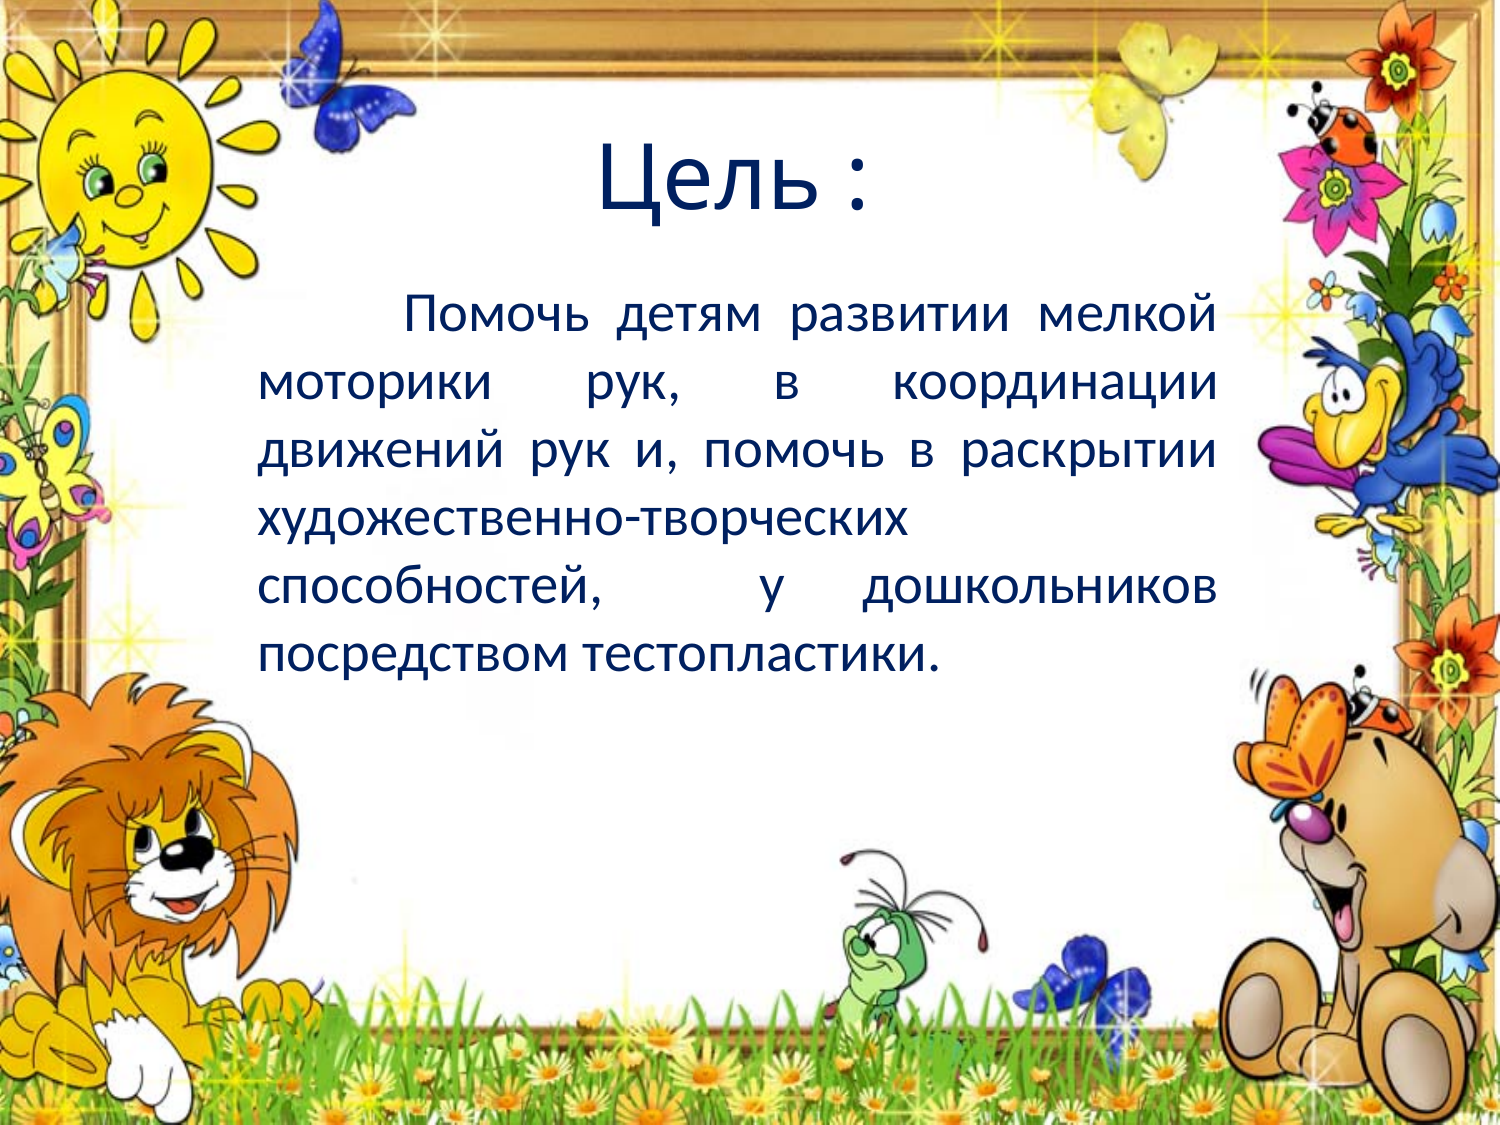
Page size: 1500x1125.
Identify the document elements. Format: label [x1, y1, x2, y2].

list [0, 0, 1500, 1125]
